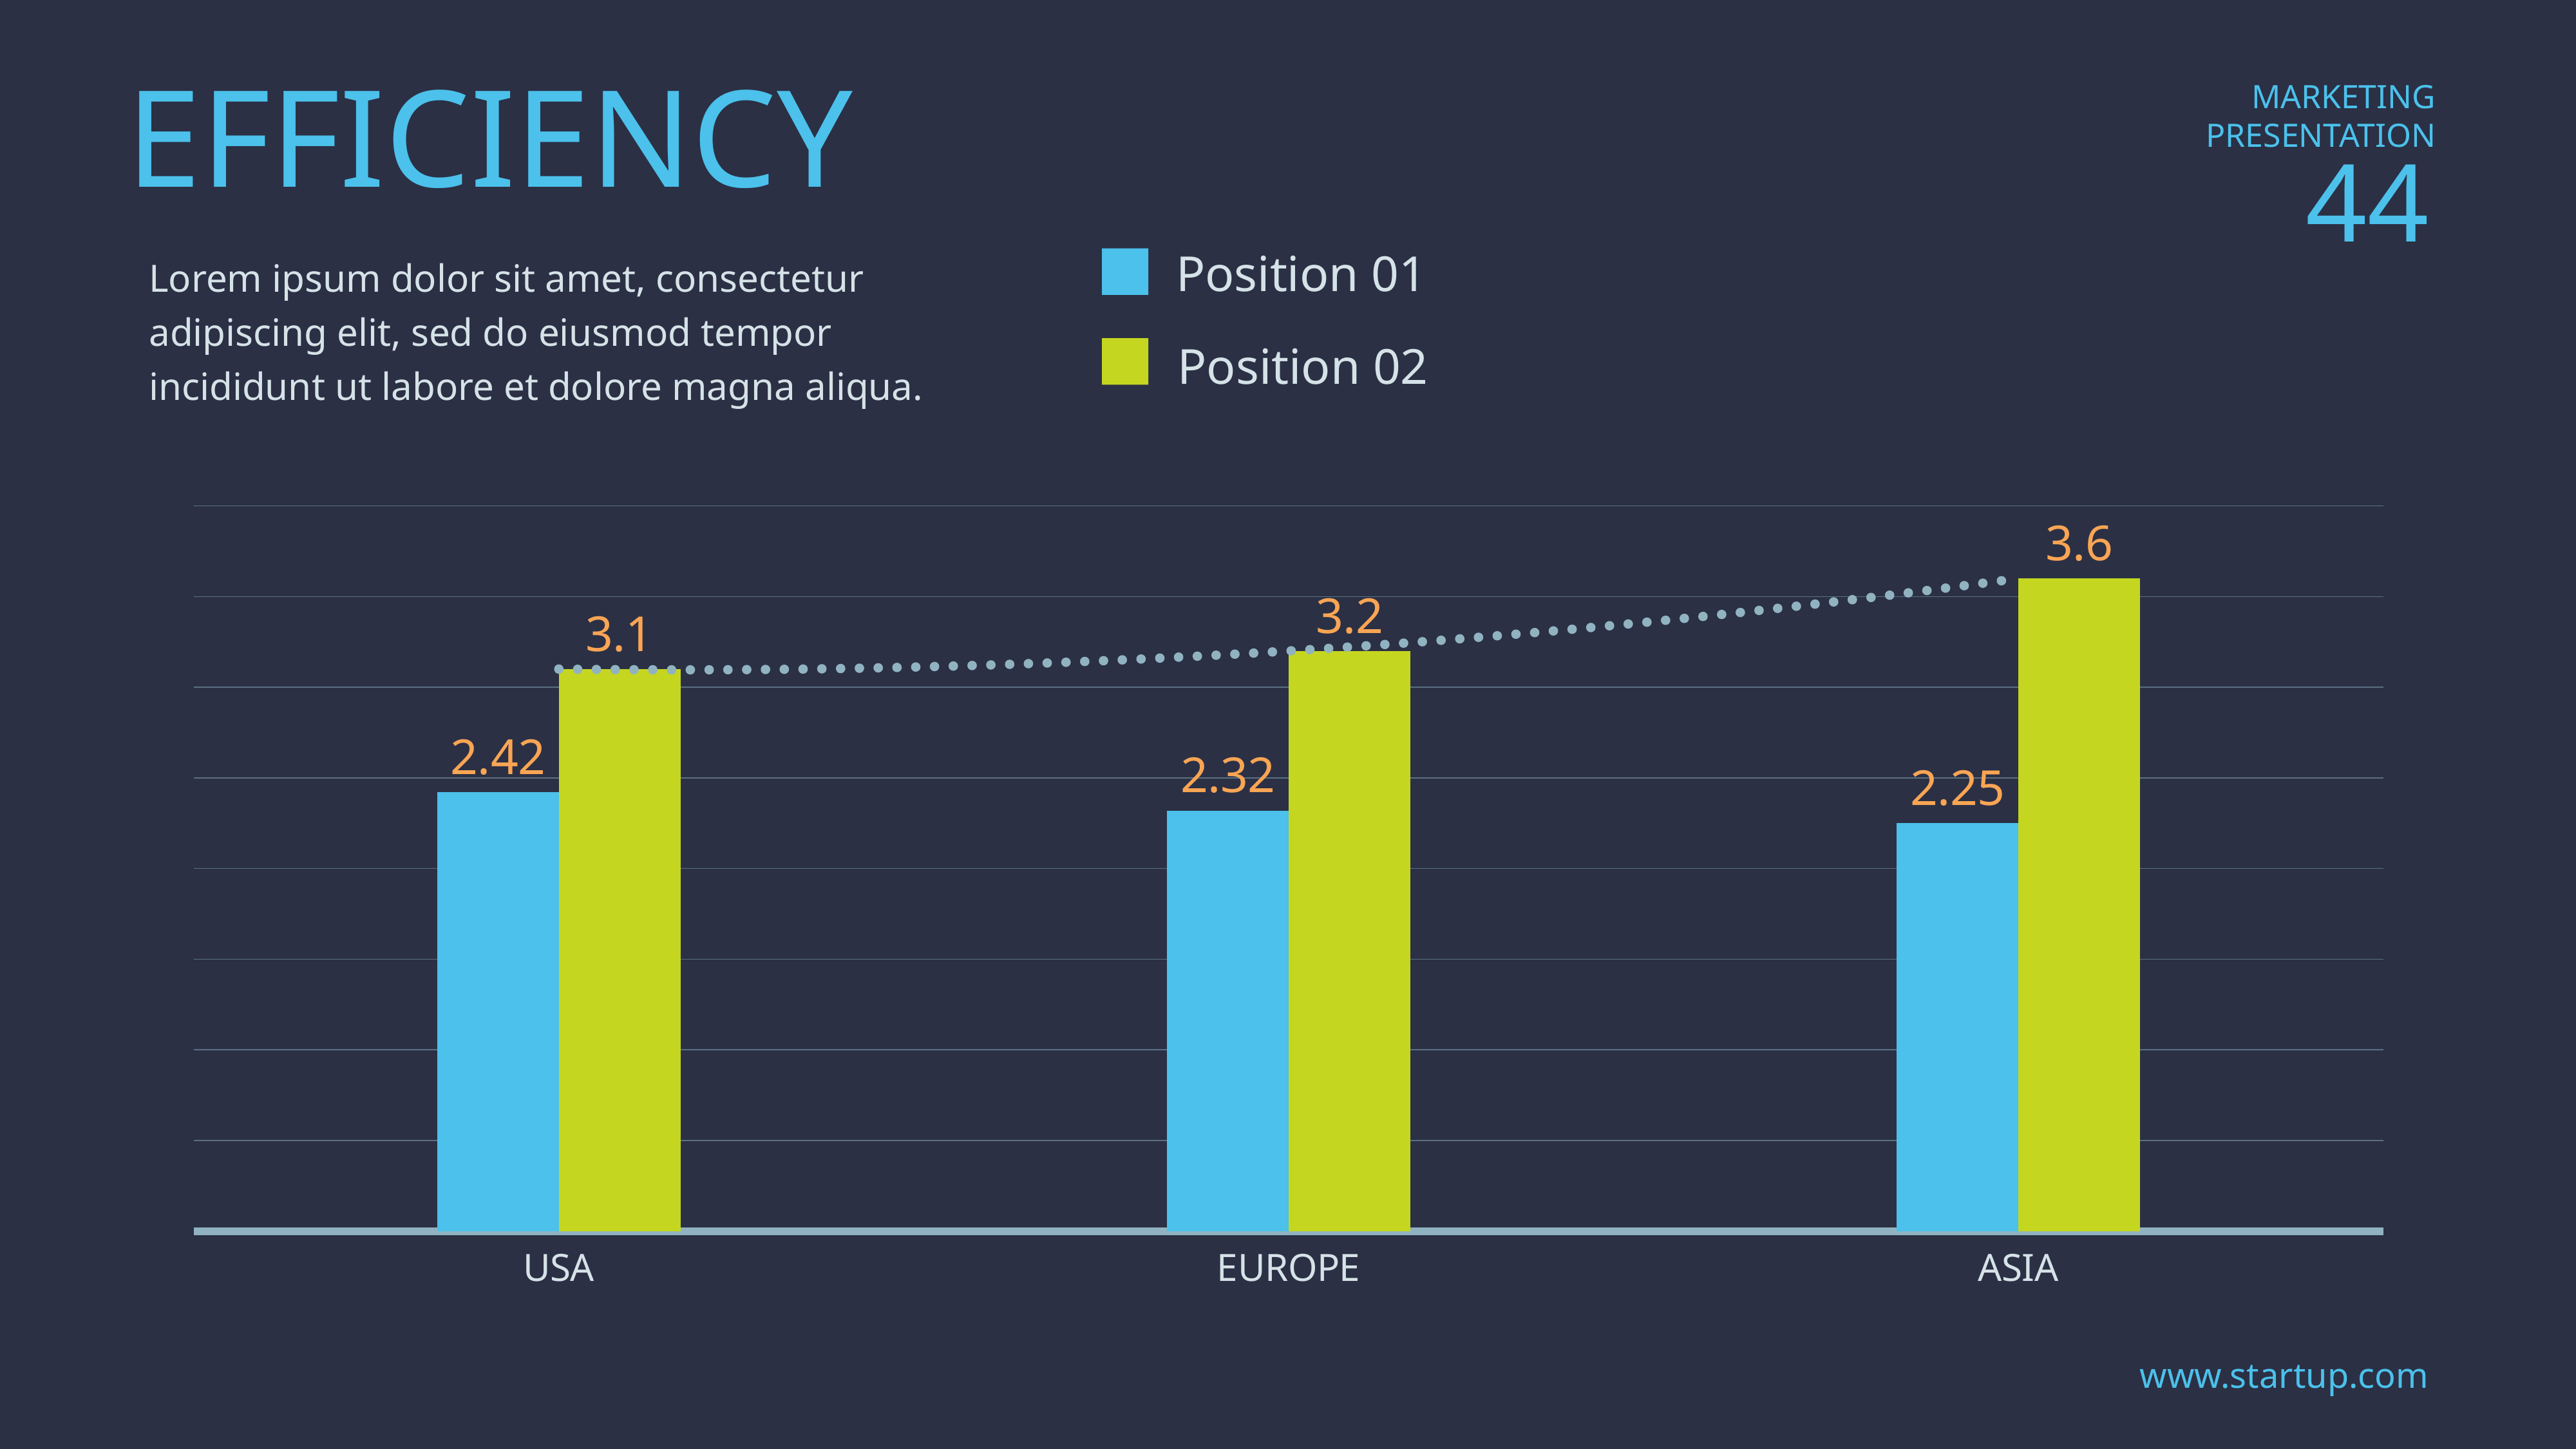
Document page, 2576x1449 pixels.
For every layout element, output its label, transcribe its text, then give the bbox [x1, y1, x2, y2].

text_box [1101, 337, 1149, 385]
text_box Lorem ipsum dolor sit amet, consectetur adipiscing elit, sed do eiusmod tempor incididunt ut labore et dolore magna aliqua. [149, 245, 1009, 408]
chart [148, 489, 2429, 1309]
text_box [1101, 248, 1149, 296]
text_box Position 01 [1176, 243, 1427, 301]
text_box Position 02 [1177, 335, 1429, 393]
text_box EFFICIENCY [126, 52, 853, 214]
